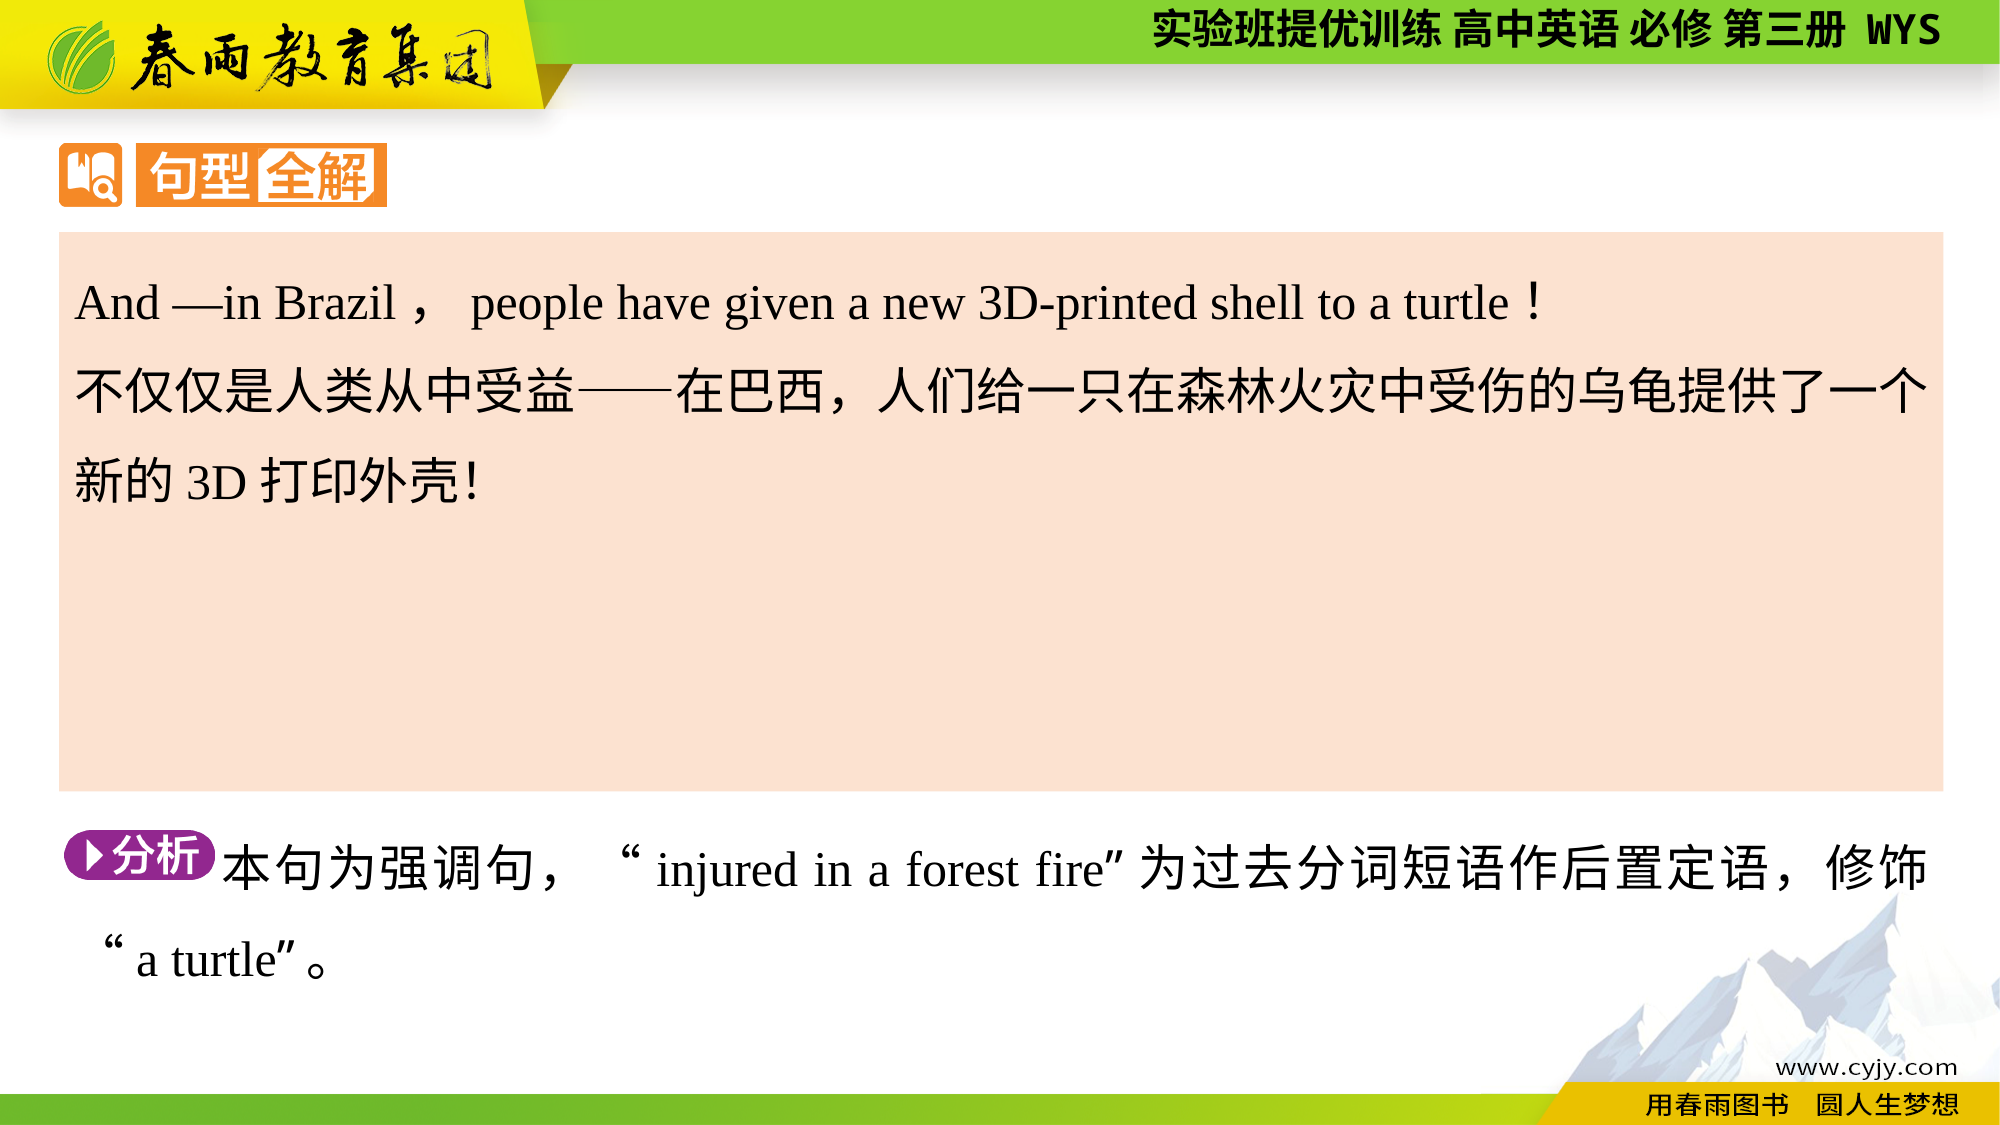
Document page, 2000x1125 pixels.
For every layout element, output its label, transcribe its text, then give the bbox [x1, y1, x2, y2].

picture [0, 0, 2000, 1125]
text_box 本句为强调句，“injured in a forest fire”为过去分词短语作后置定语，修饰“a turtle”。 [59, 798, 1944, 994]
